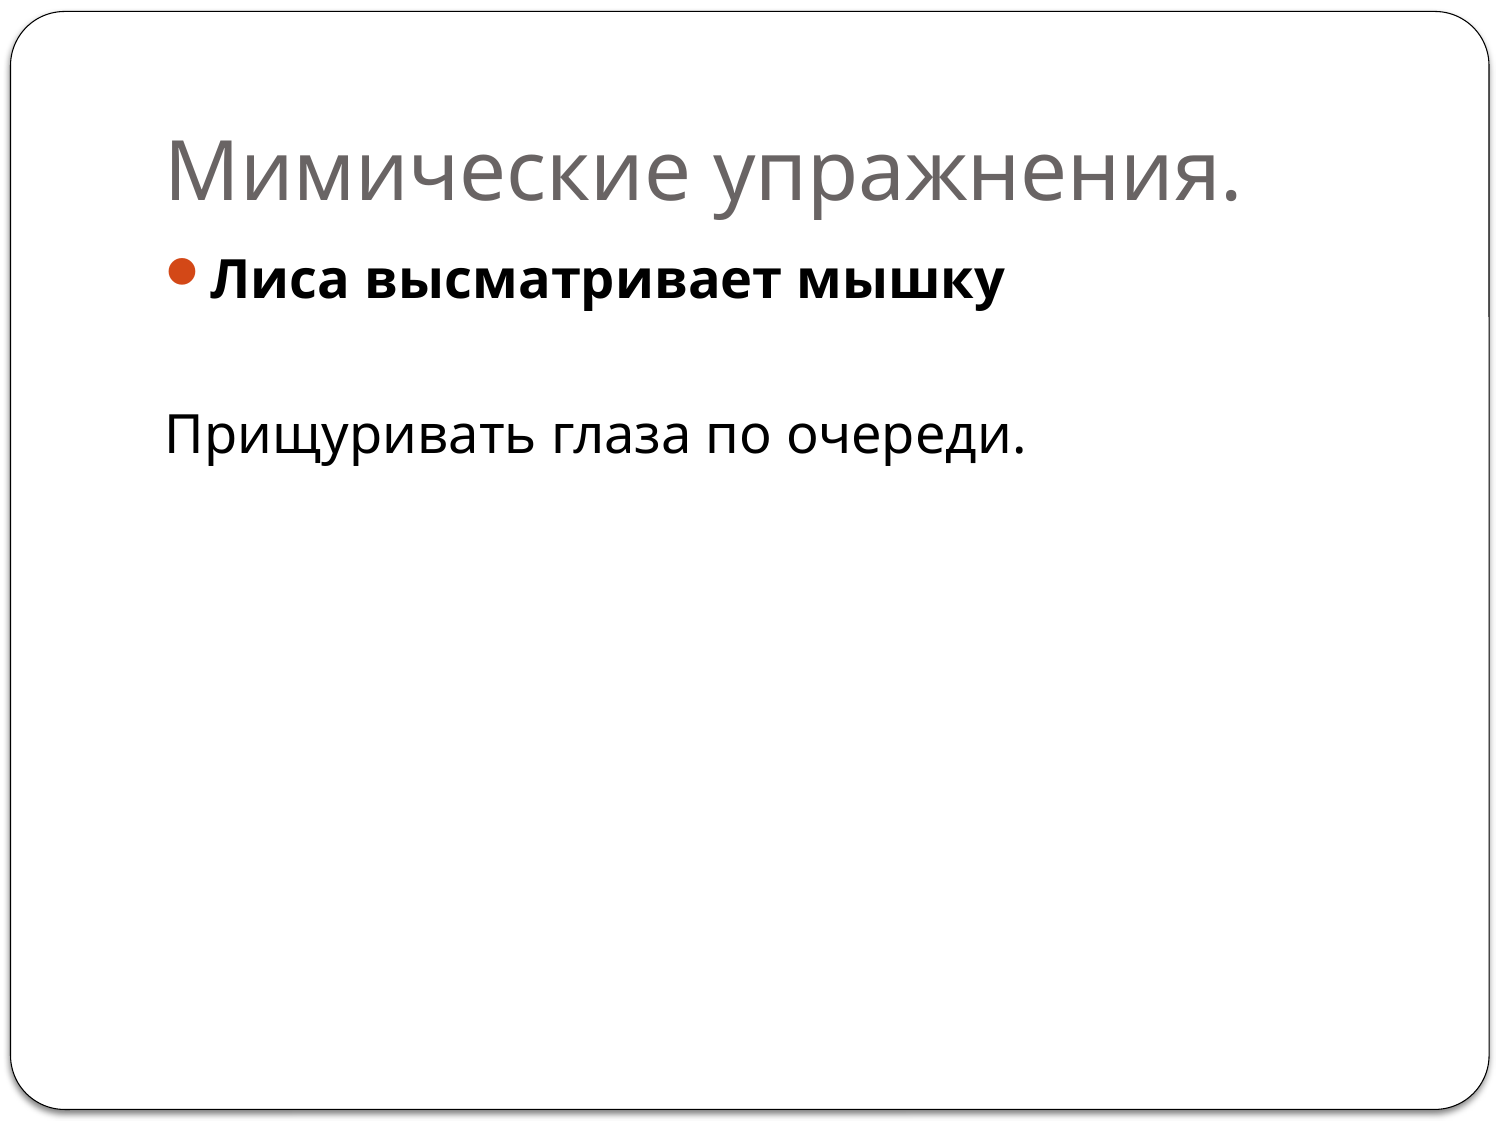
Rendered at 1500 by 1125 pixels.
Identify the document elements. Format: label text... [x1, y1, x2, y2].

title Мимические упражнения. [150, 45, 1425, 233]
list Лиса высматривает мышку Прищуривать глаза по очереди. [150, 237, 1425, 988]
